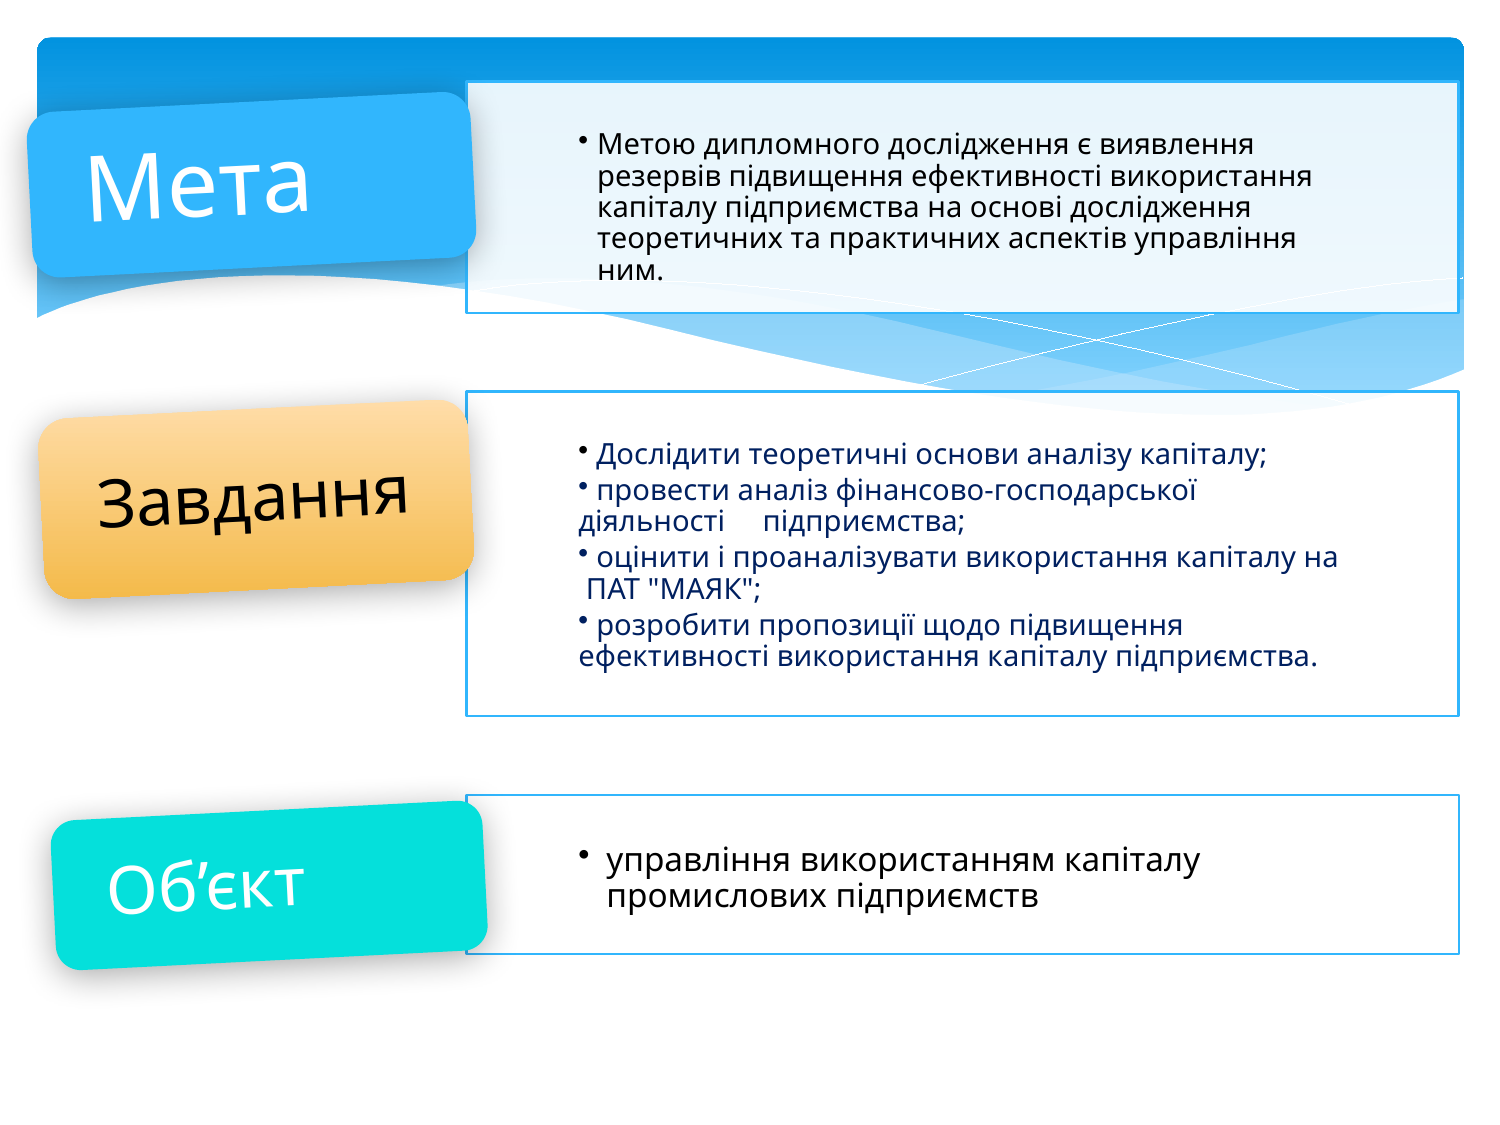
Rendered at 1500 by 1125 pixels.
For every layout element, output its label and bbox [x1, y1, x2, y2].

list [17, 30, 1460, 1095]
